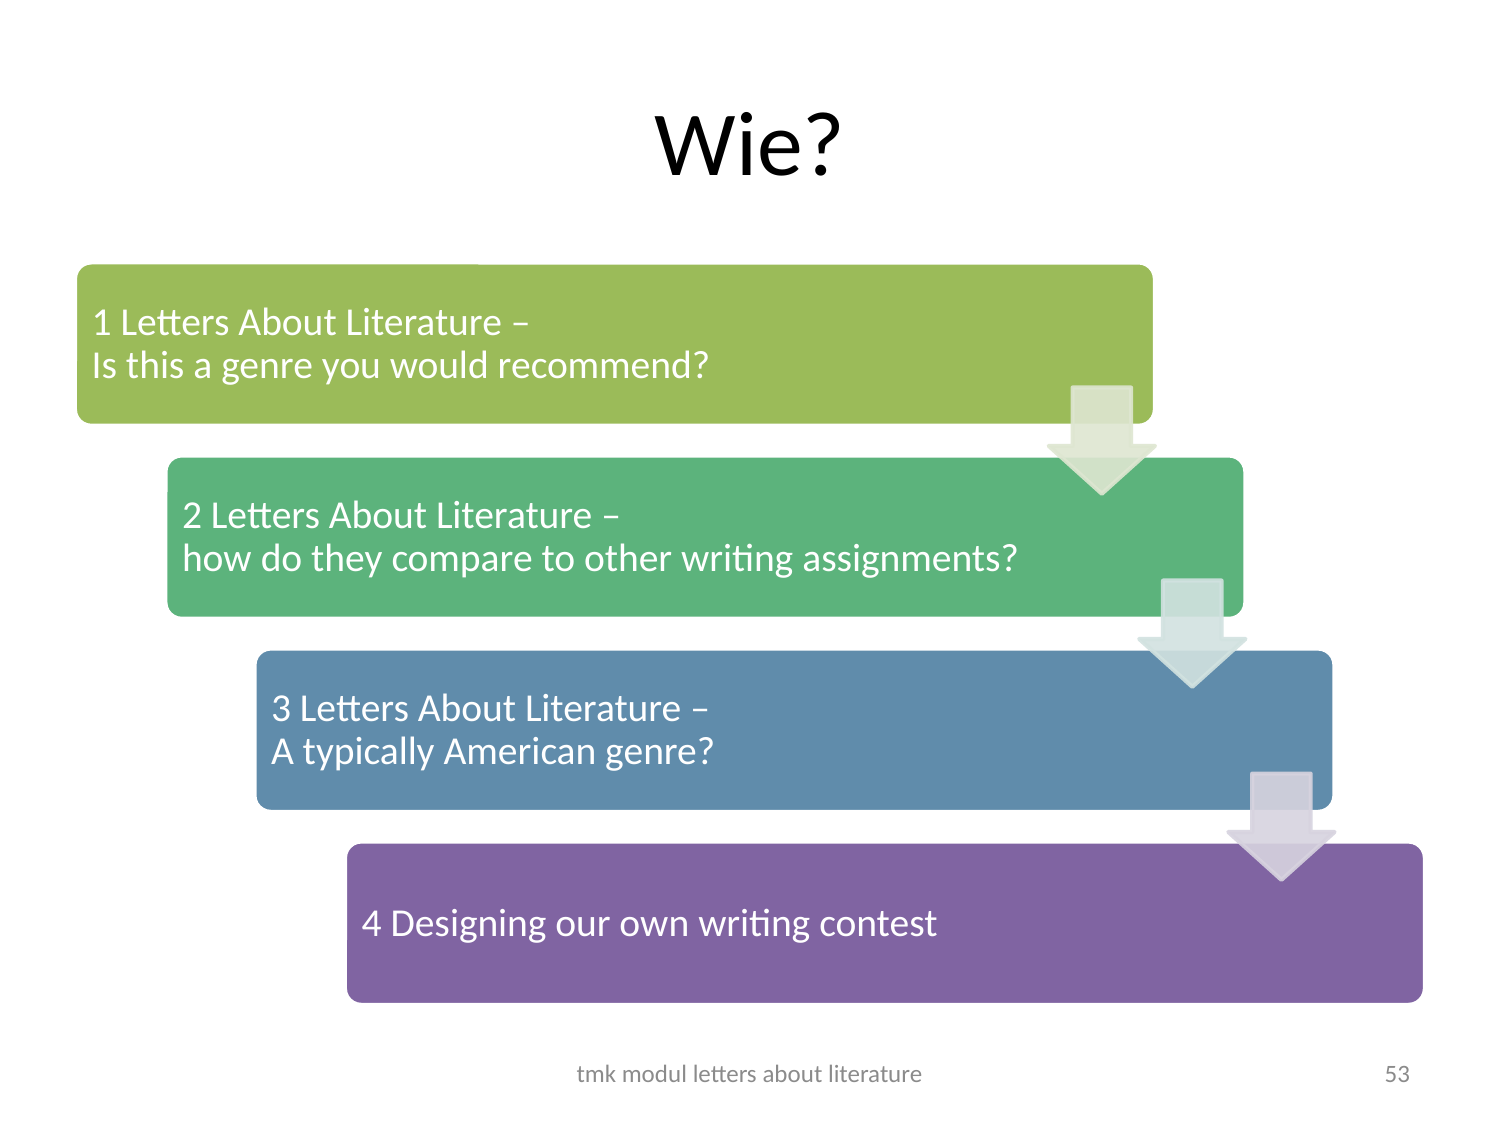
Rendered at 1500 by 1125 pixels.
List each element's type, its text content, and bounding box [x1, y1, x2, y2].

title Wie? [75, 45, 1425, 233]
slide_number 53 [1074, 1042, 1425, 1103]
footer tmk modul letters about literature [512, 1042, 988, 1103]
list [74, 262, 1426, 1006]
